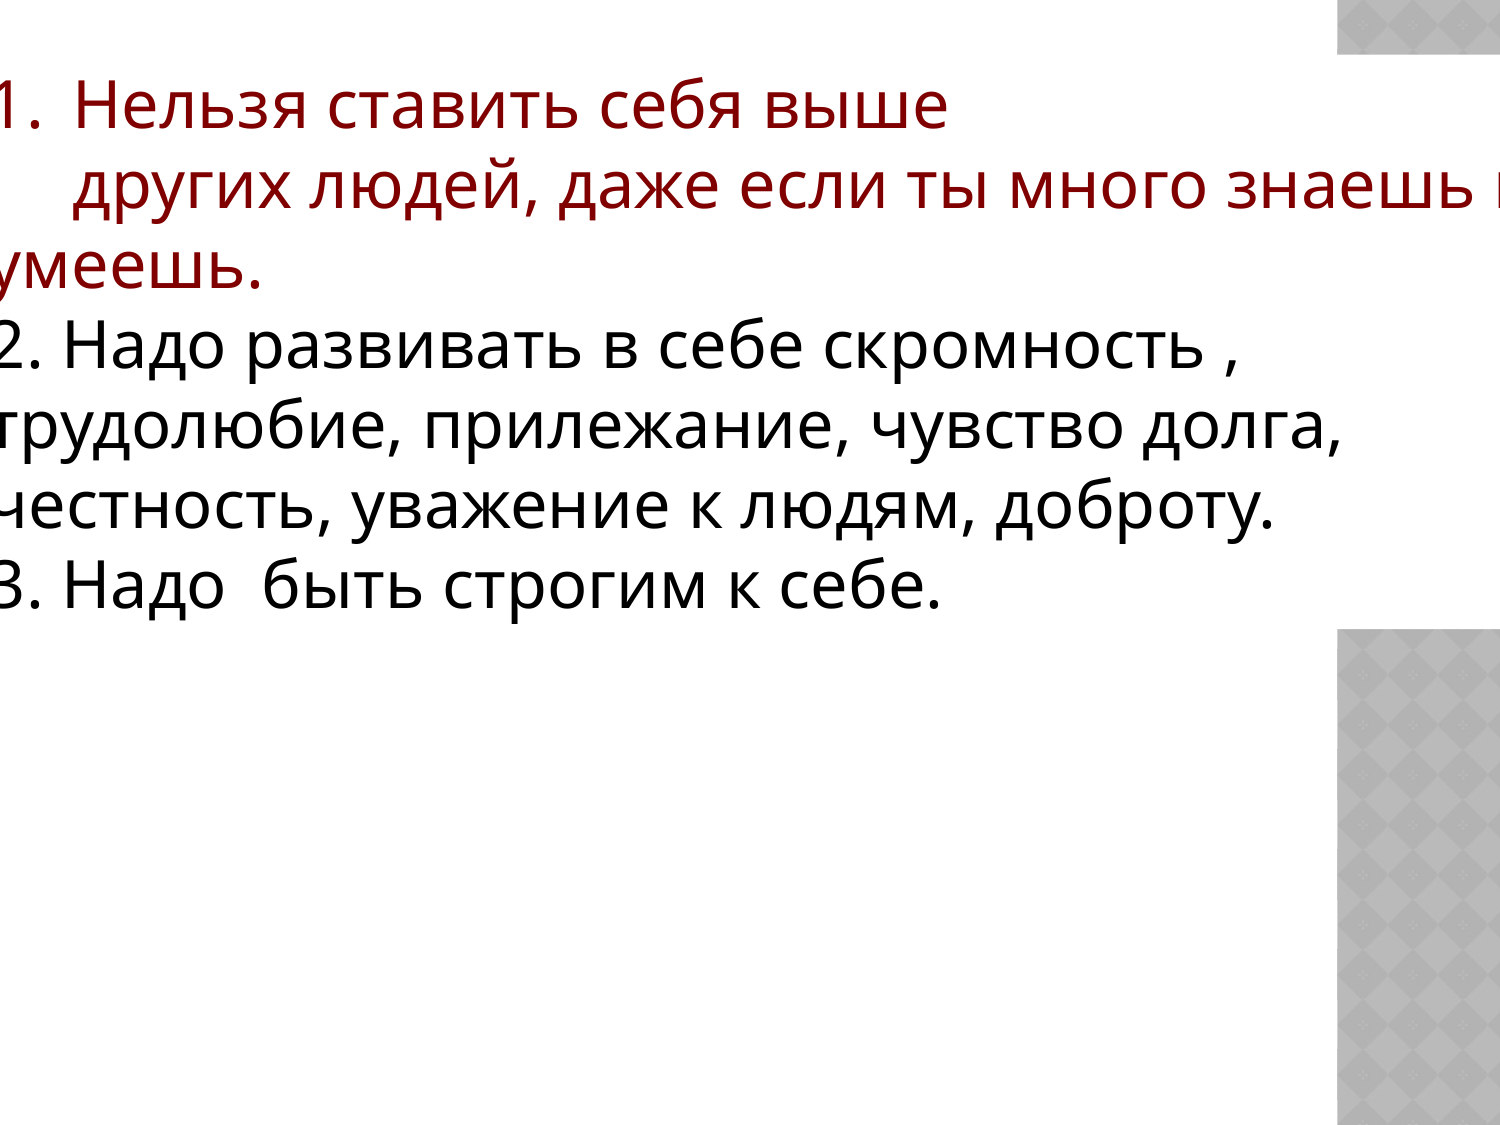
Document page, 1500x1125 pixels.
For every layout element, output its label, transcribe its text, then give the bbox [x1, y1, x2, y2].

text_box Нельзя ставить себя выше других людей, даже если ты много знаешь и умеешь. 2. Надо развивать в себе скромность , трудолюбие, прилежание, чувство долга, честность, уважение к людям, доброту. 3. Надо быть строгим к себе. [0, 54, 1500, 630]
